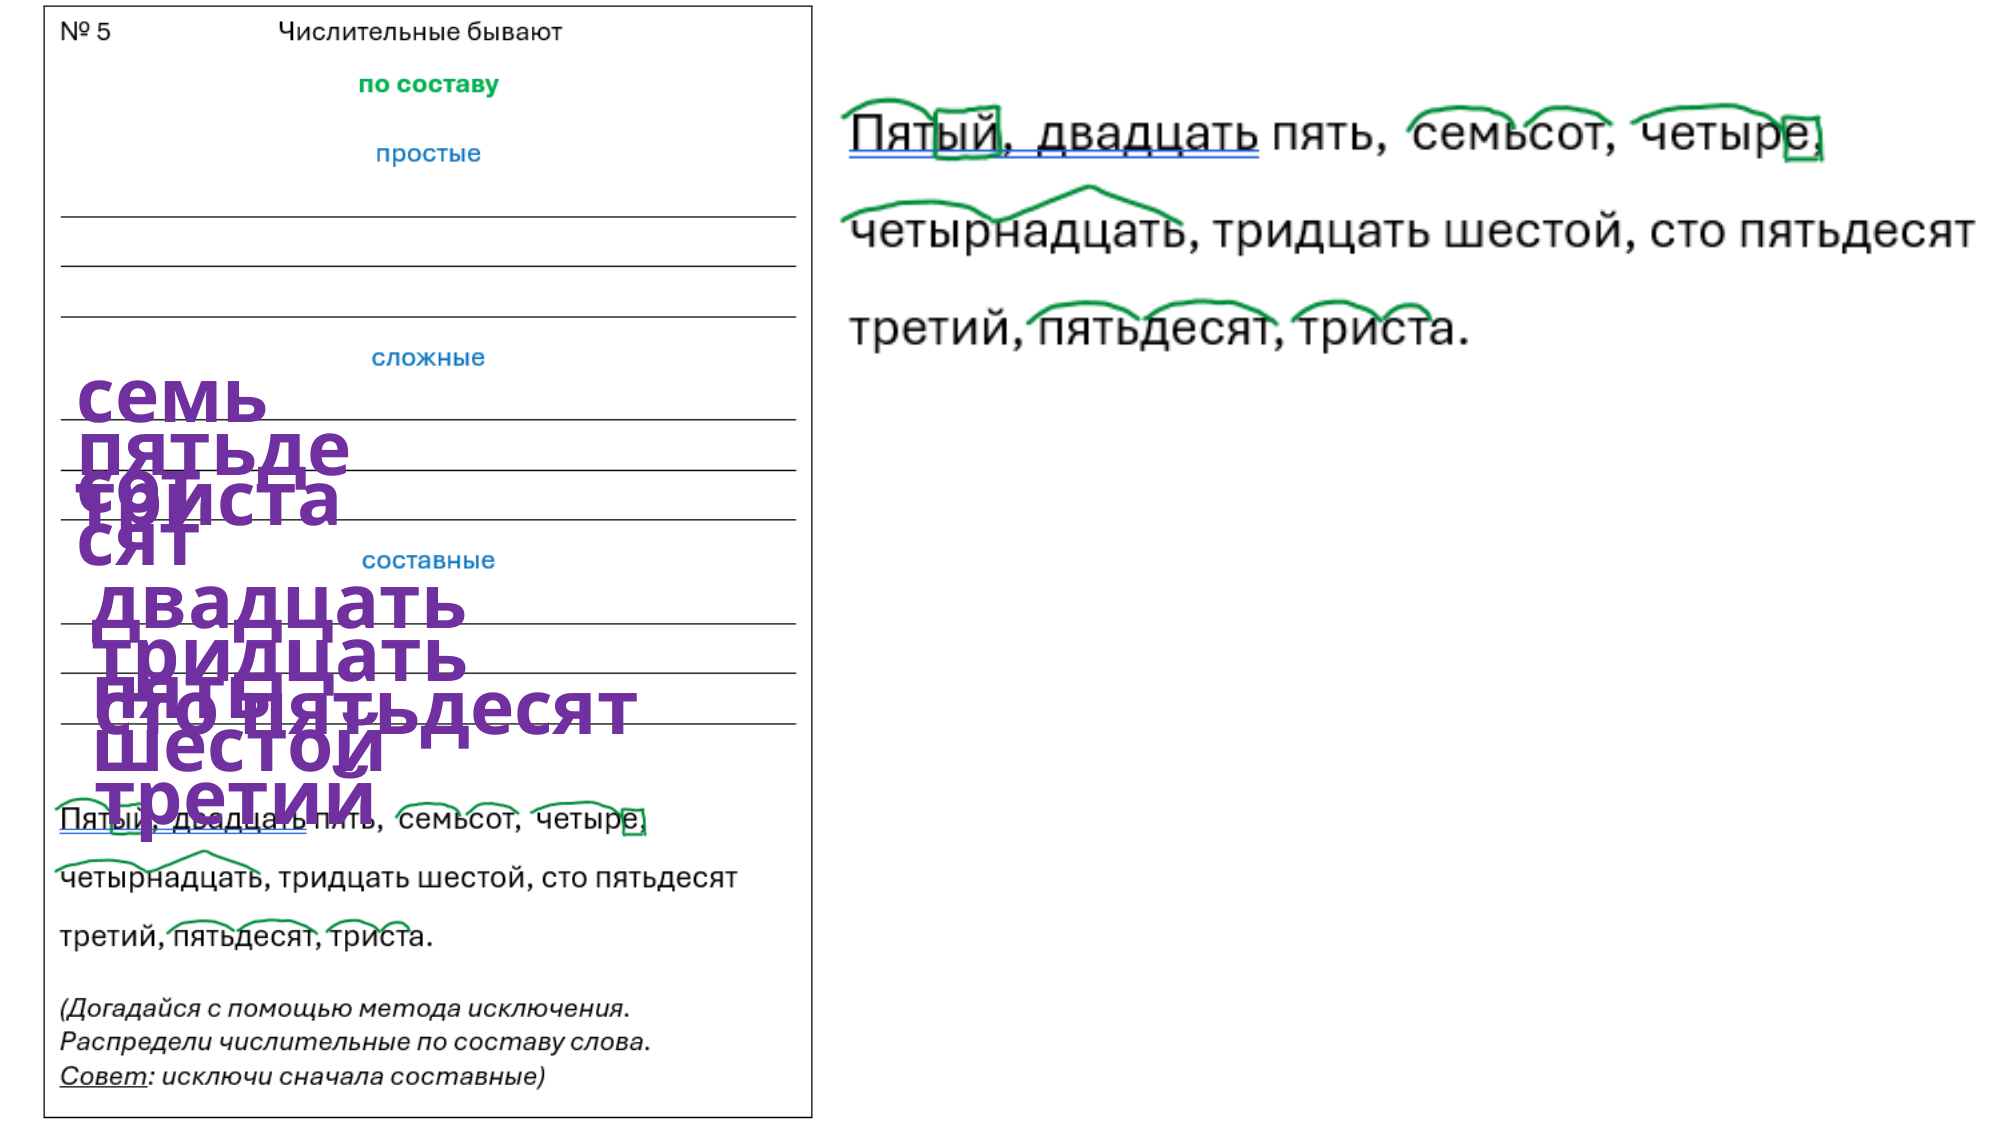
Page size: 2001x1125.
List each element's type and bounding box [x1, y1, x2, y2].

picture [37, 0, 818, 1125]
picture [838, 27, 2001, 394]
